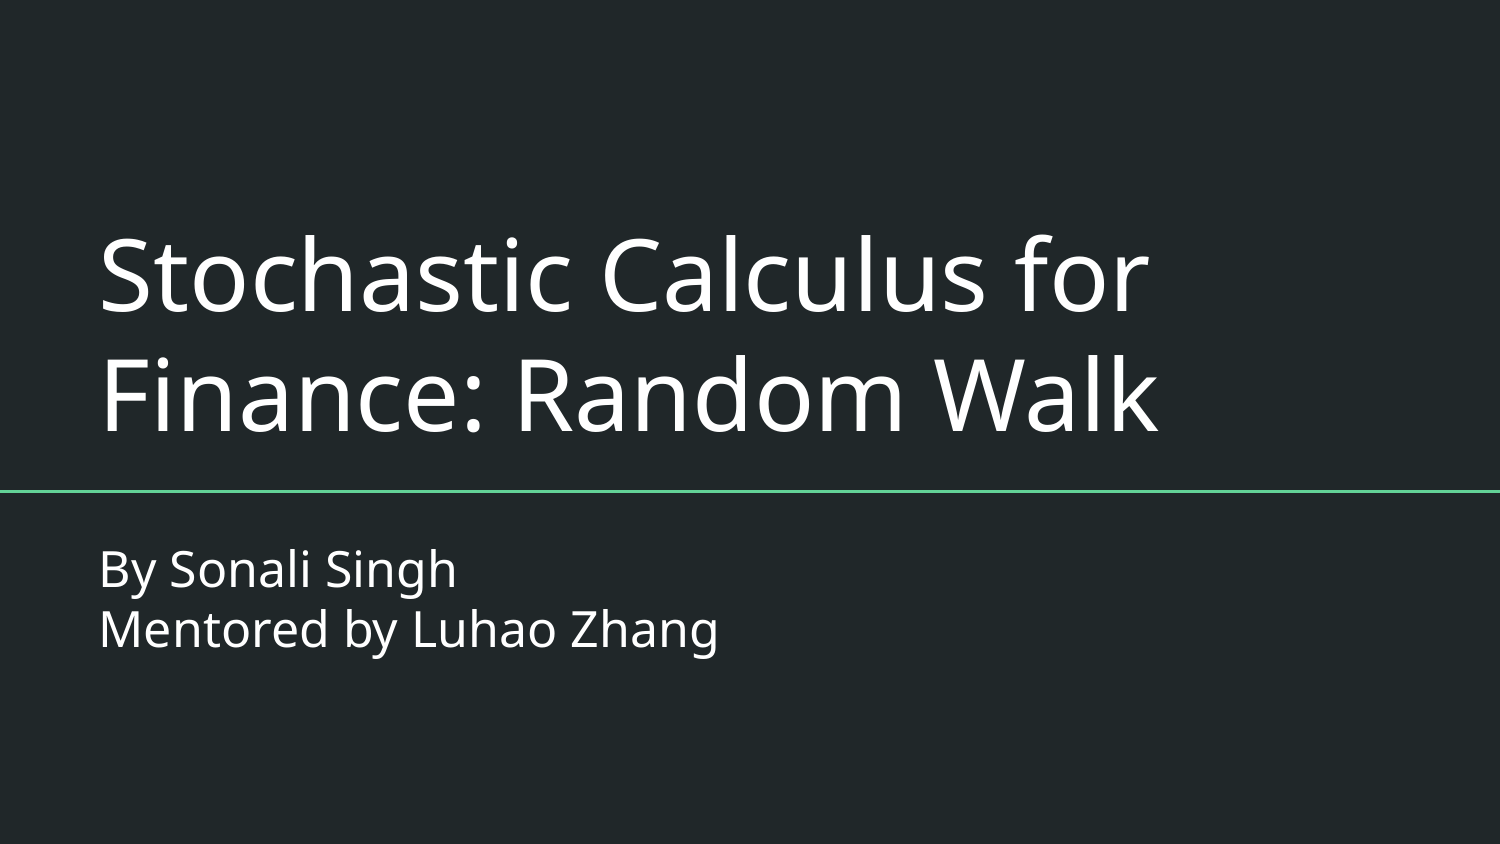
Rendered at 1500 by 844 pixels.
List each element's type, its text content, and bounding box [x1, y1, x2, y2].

subtitle By Sonali Singh Mentored by Luhao Zhang [83, 522, 1417, 626]
title Stochastic Calculus for Finance: Random Walk [83, 206, 1417, 467]
